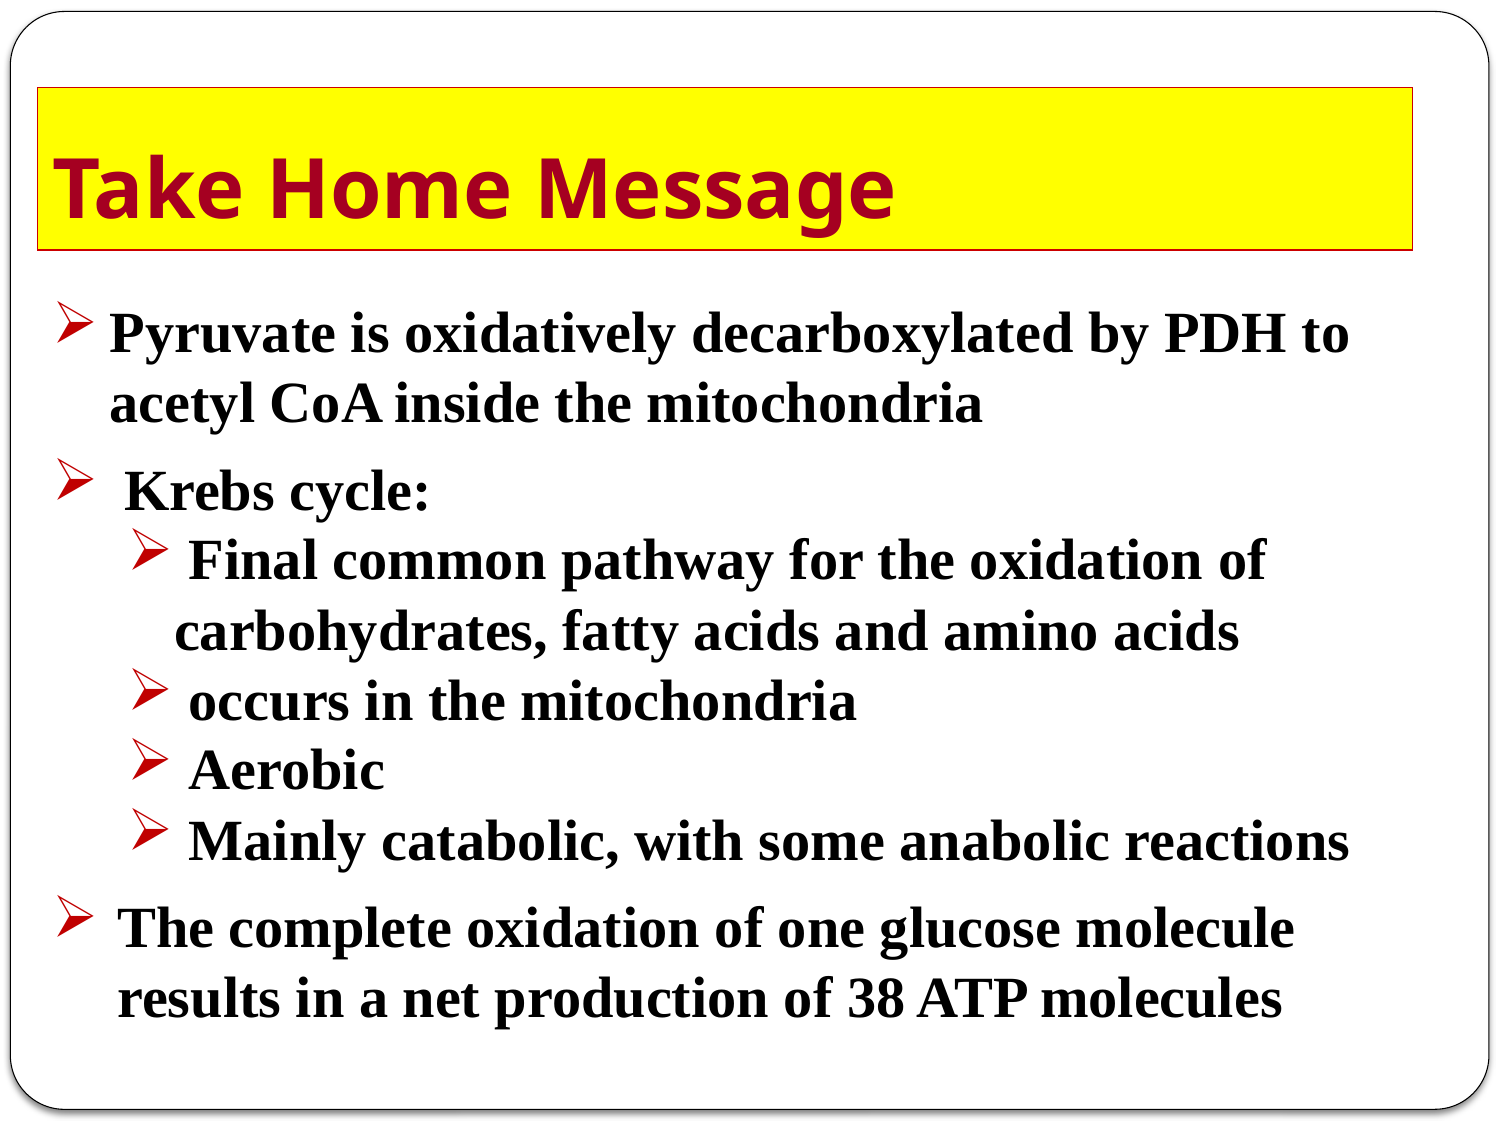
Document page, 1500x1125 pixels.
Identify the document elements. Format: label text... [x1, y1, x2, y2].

title Take Home Message [37, 87, 1413, 251]
text_box Pyruvate is oxidatively decarboxylated by PDH to acetyl CoA inside the mitochondria Krebs cycle: Final common pathway for the oxidation of carbohydrates, fatty acids and amino acids occurs in the mitochondria Aerobic Mainly catabolic, with some anabolic reactions The complete oxidation of one glucose molecule results in a net production of 38 ATP molecules [37, 286, 1441, 1037]
